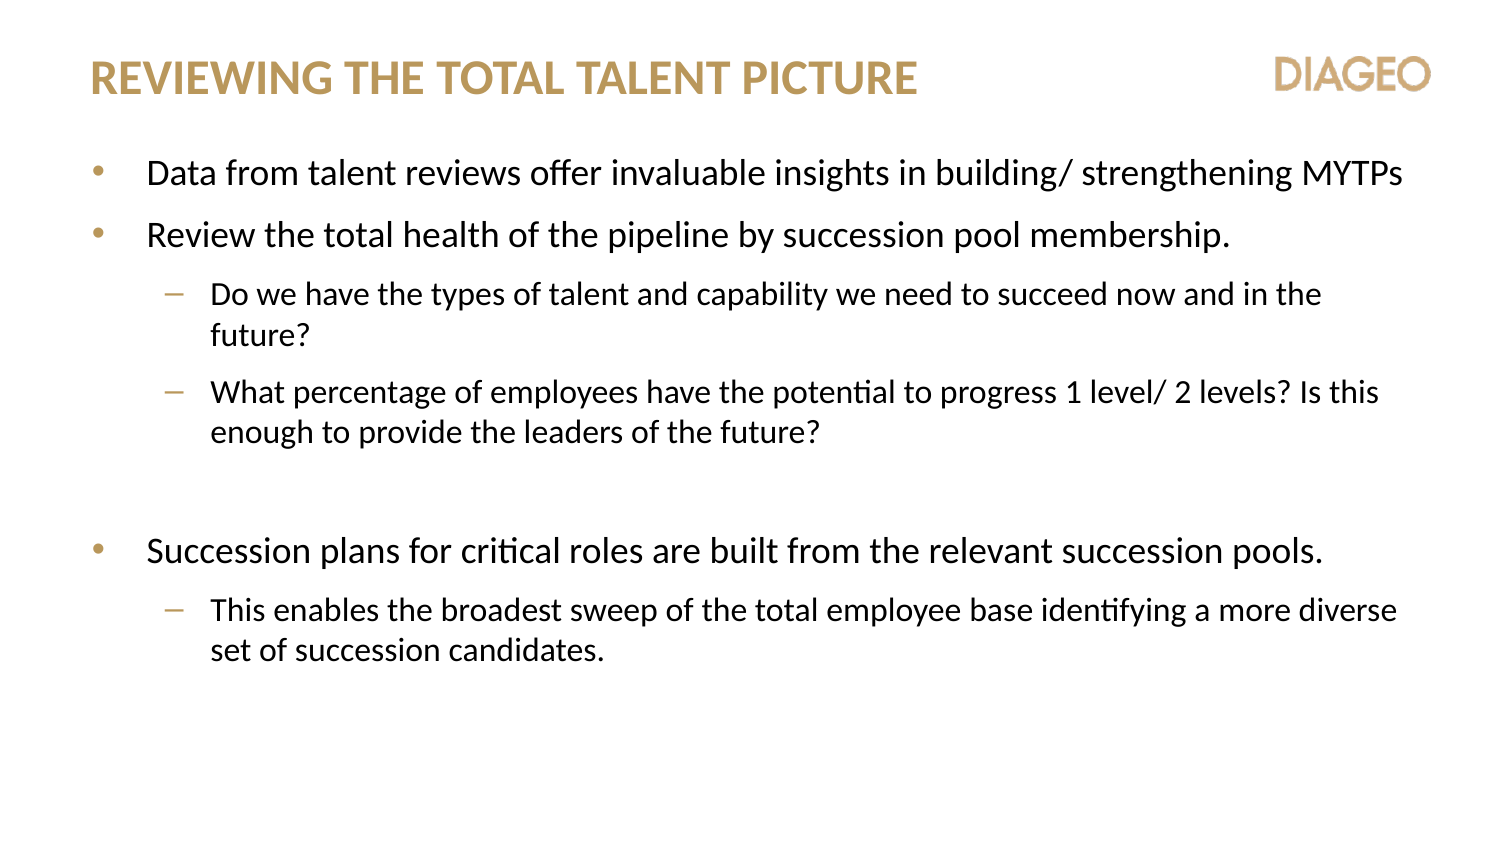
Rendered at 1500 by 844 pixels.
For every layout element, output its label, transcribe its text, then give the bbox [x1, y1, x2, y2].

picture [1274, 56, 1487, 99]
title Reviewing the total talent picture [75, 0, 1232, 152]
list Data from talent reviews offer invaluable insights in building/ strengthening MYTPs Review the total health of the pipeline by succession pool membership. Do we have the types of talent and capability we need to succeed now and in the future? What percentage of employees have the potential to progress 1 level/ 2 levels? Is this enough to provide the leaders of the future? Succession plans for critical roles are built from the relevant succession pools. This enables the broadest sweep of the total employee base identifying a more diverse set of succession candidates. [76, 140, 1427, 710]
